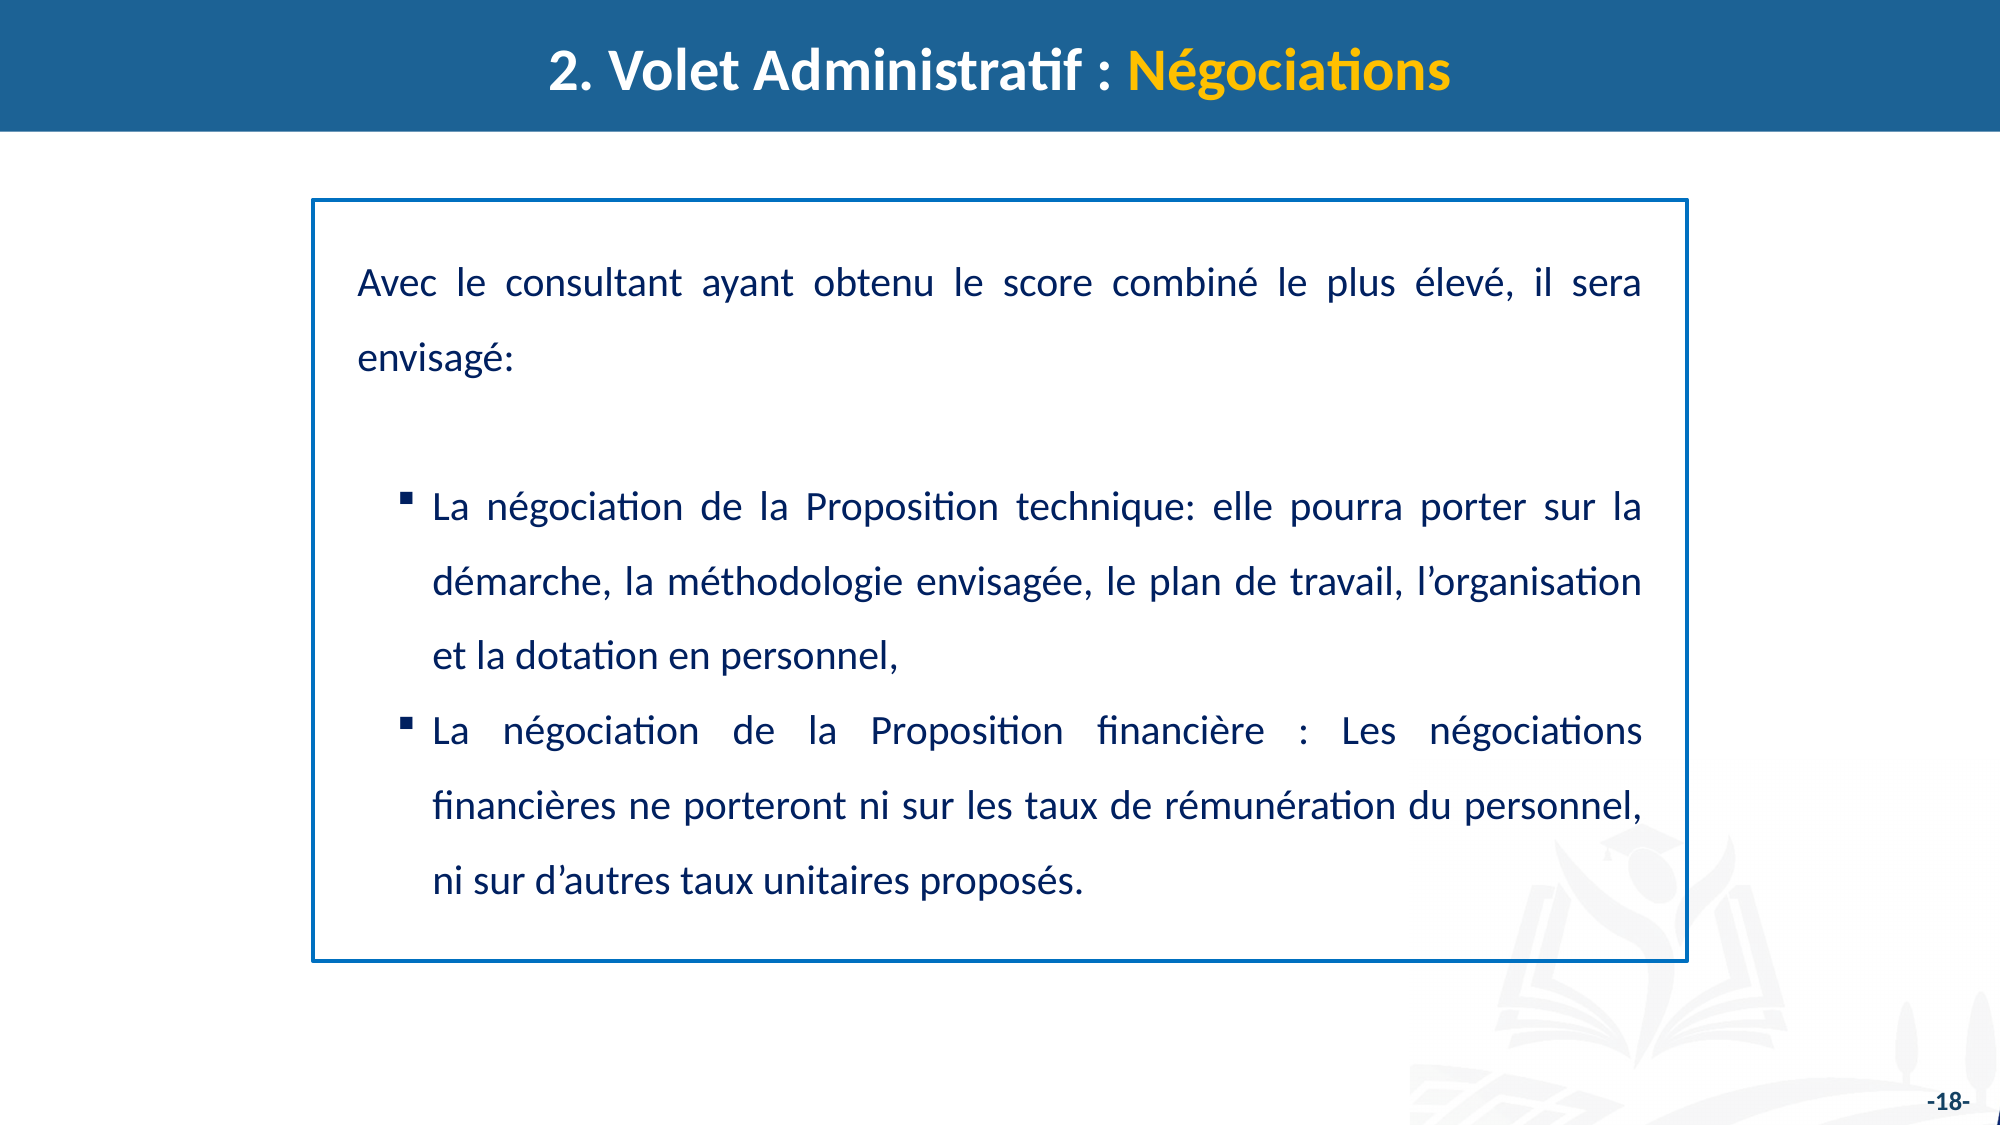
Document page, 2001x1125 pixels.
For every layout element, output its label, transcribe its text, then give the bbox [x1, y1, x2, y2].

text_box [311, 198, 1689, 963]
text_box 2. Volet Administratif : Négociations [0, 0, 2000, 134]
picture [1409, 759, 2000, 1125]
